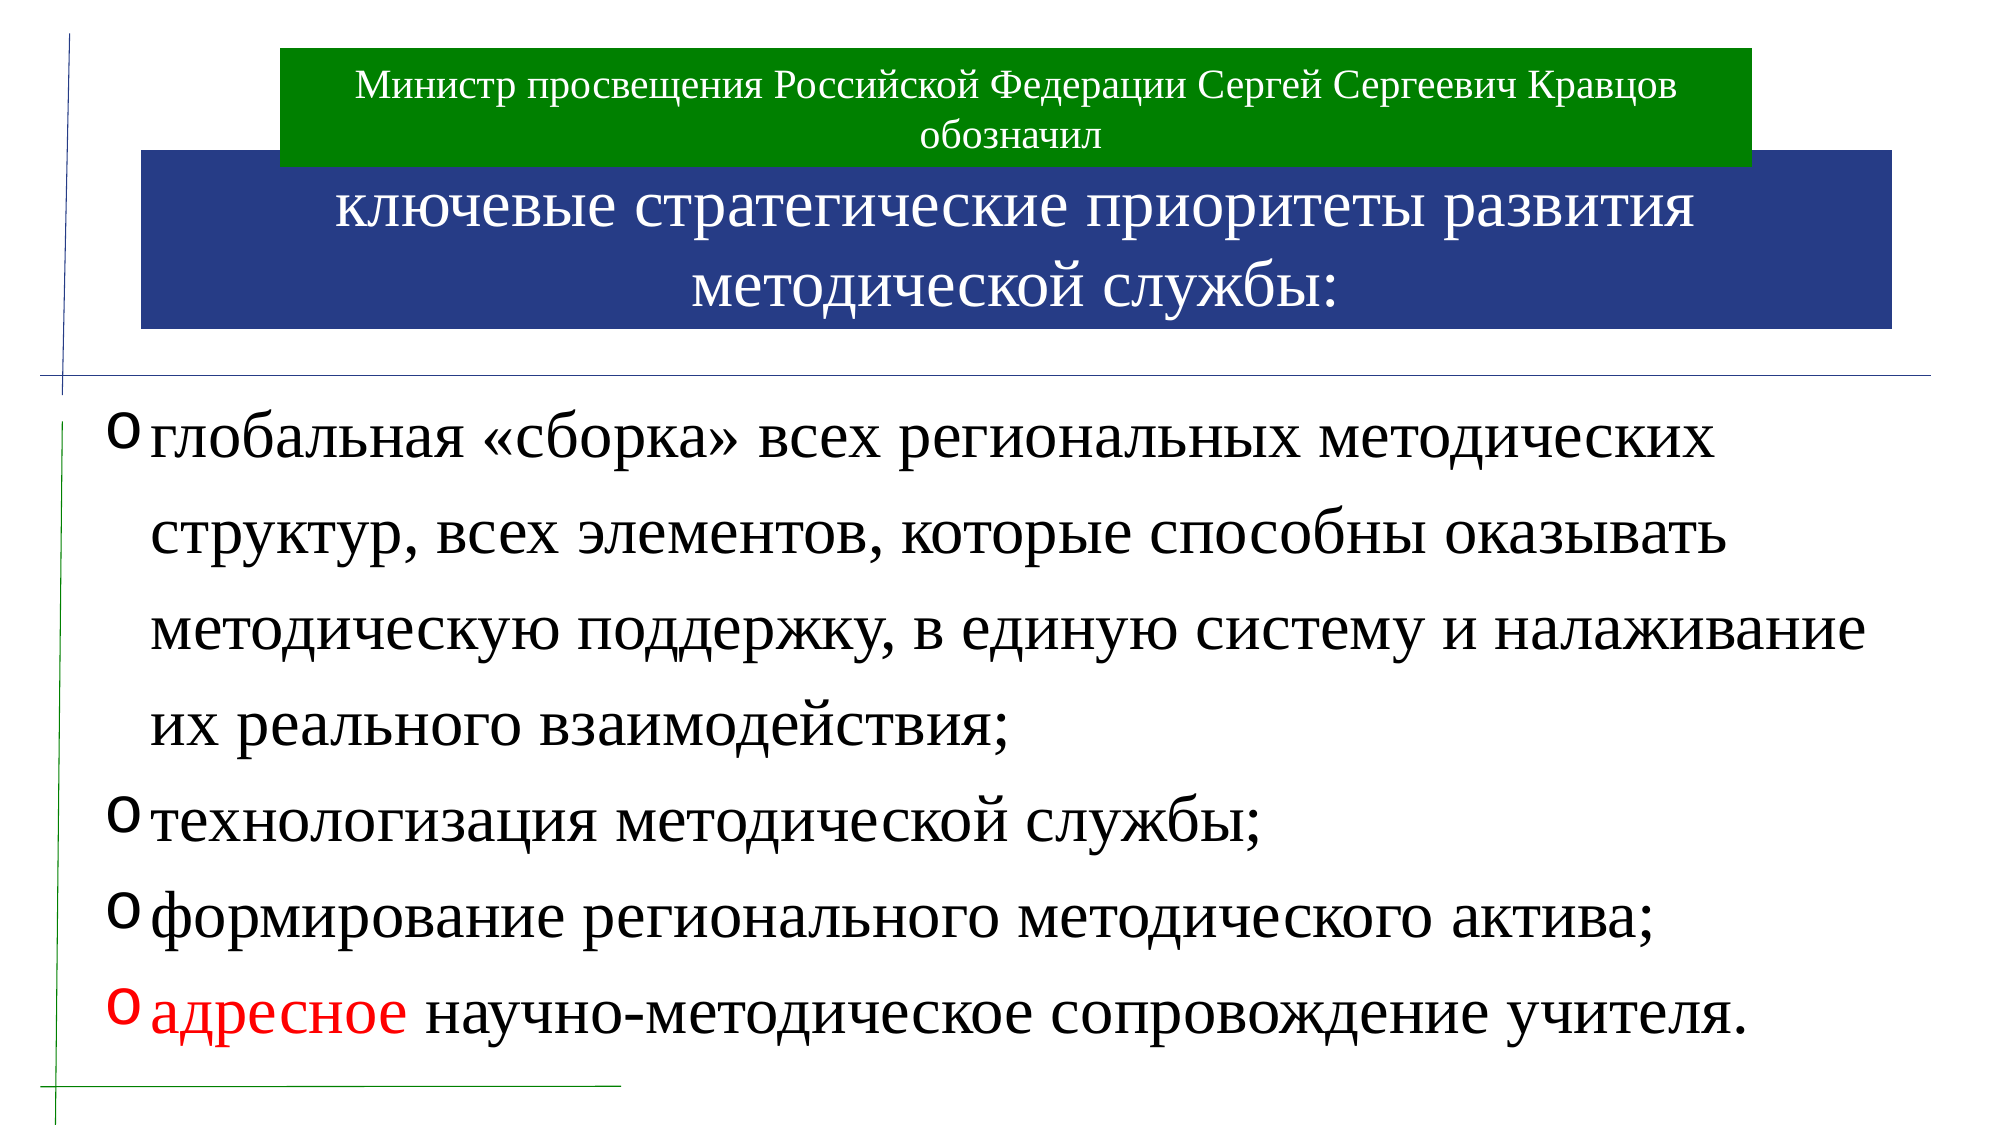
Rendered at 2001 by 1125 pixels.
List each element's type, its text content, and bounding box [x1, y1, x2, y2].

text_box ключевые стратегические приоритеты развития методической службы: [141, 151, 1891, 328]
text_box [54, 1087, 63, 1125]
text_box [54, 421, 63, 1086]
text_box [61, 376, 70, 396]
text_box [61, 32, 70, 374]
text_box Министр просвещения Российской Федерации Сергей Сергеевич Кравцов обозначил [280, 48, 1752, 166]
text_box глобальная «сборка» всех региональных методических структур, всех элементов, которые способны оказывать методическую поддержку, в единую систему и налаживание их реального взаимодействия; технологизация методической службы; формирование регионального методического актива; адресное научно-методическое сопровождение учителя. [89, 367, 1944, 1088]
